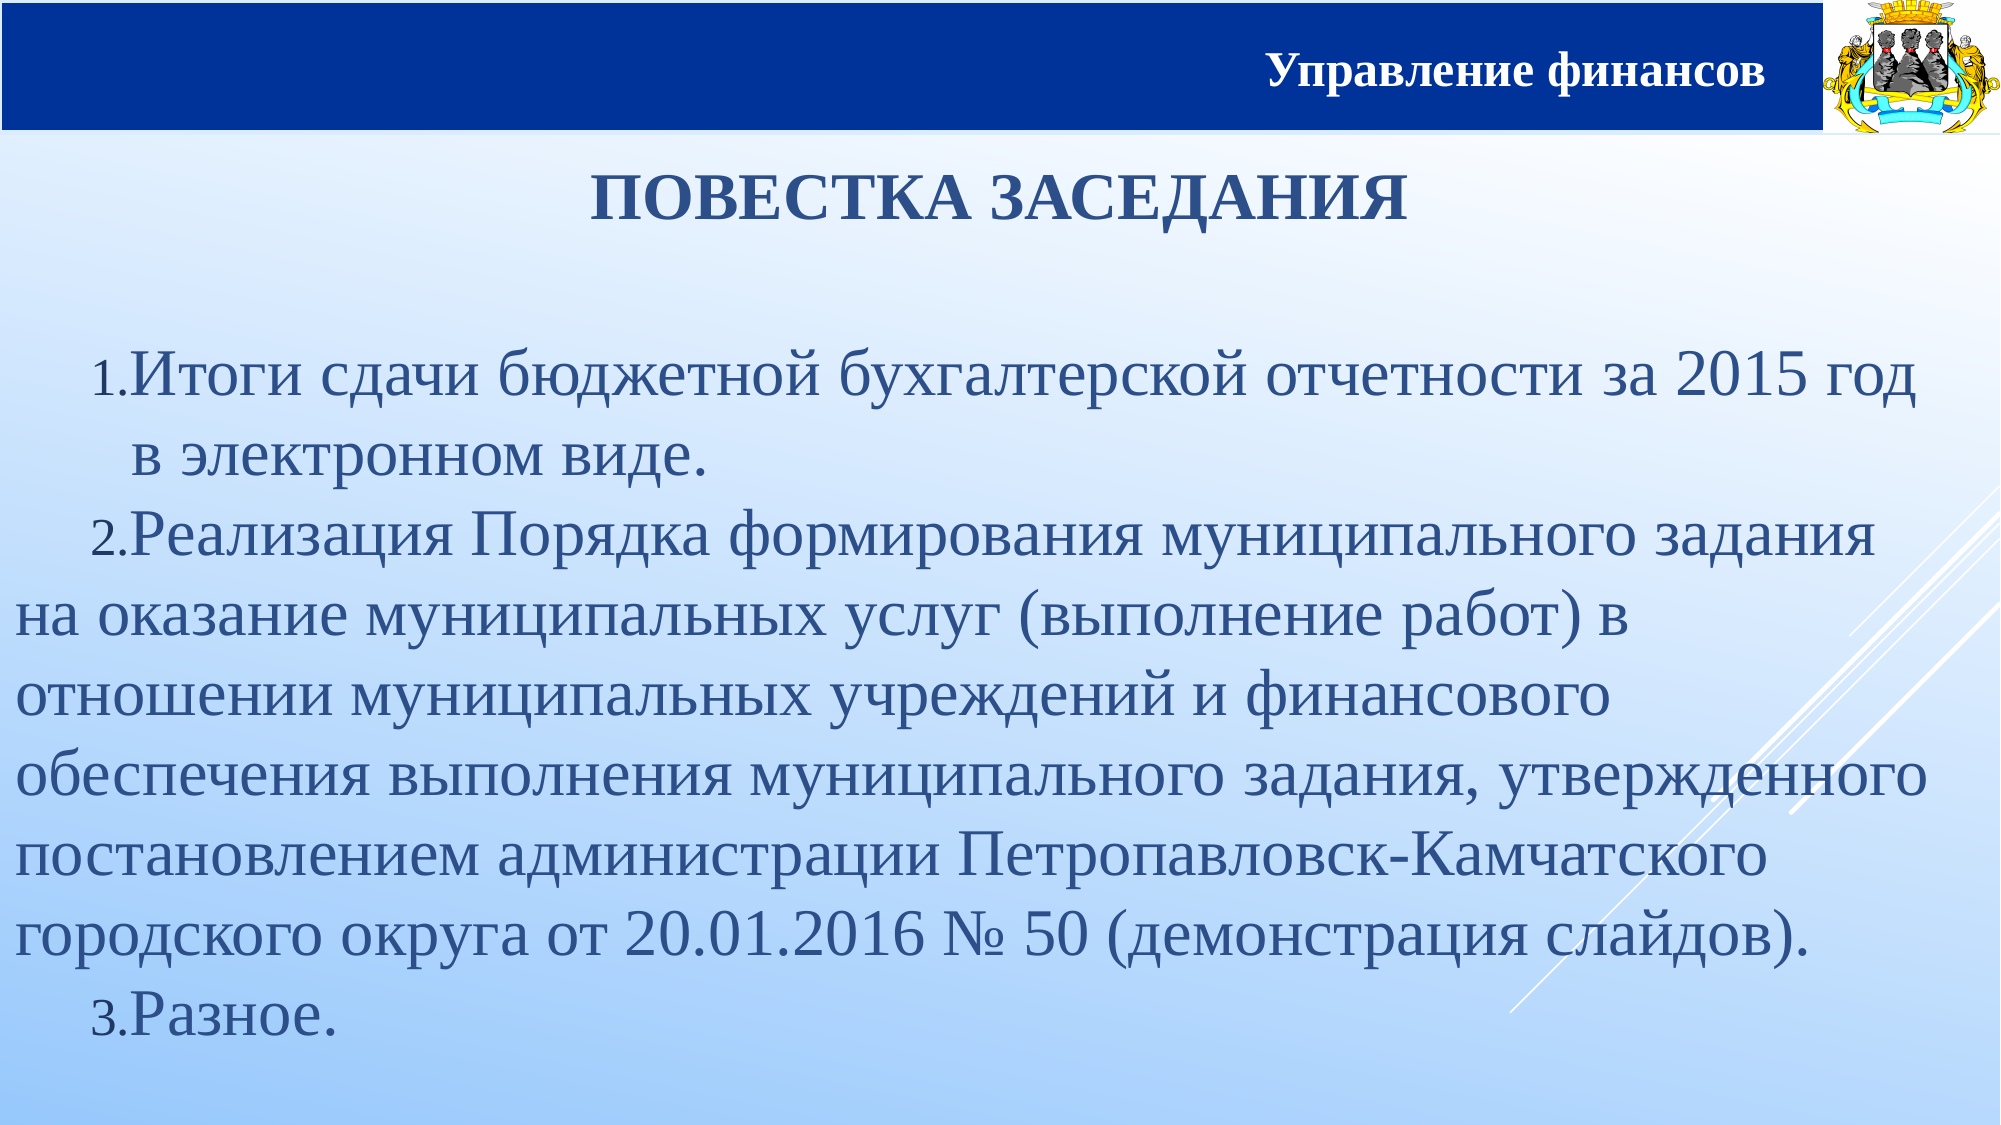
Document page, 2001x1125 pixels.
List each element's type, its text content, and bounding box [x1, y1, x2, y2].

picture [1823, 0, 2000, 134]
text_box Управление финансов [0, 0, 1823, 134]
list Итоги сдачи бюджетной бухгалтерской отчетности за 2015 год в электронном виде. Реализация Порядка формирования муниципального задания на оказание муниципальных услуг (выполнение работ) в отношении муниципальных учреждений и финансового обеспечения выполнения муниципального задания, утвержденного постановлением администрации Петропавловск-Камчатского городского округа от 20.01.2016 № 50 (демонстрация слайдов). Разное. [0, 252, 1970, 1125]
title Повестка заседания [0, 134, 2000, 253]
